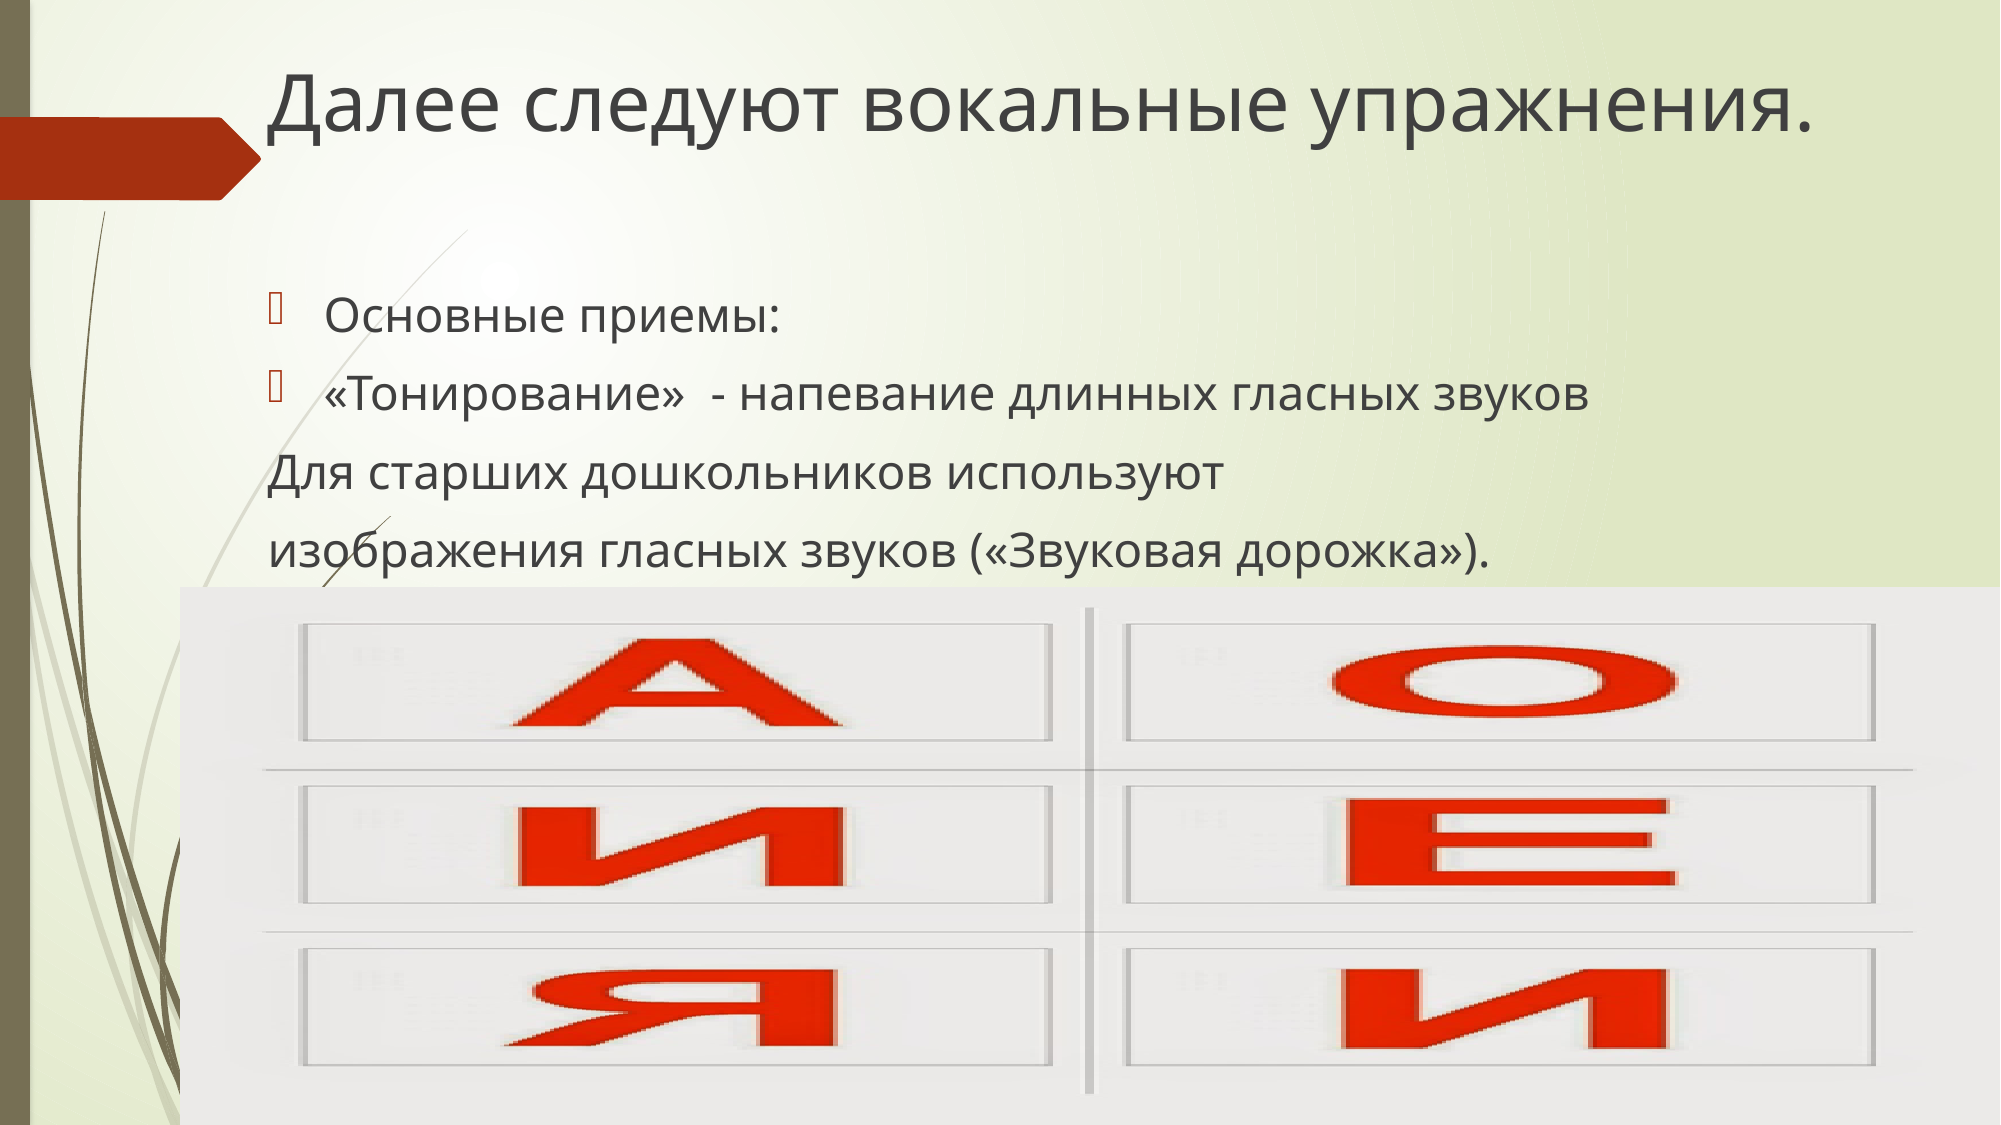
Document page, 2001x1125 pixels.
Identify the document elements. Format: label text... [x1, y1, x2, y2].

list Далее следуют вокальные упражнения. Основные приемы: «Тонирование» - напевание длинных гласных звуков Для старших дошкольников используют изображения гласных звуков («Звуковая дорожка»). [252, 45, 2000, 585]
picture [179, 587, 2000, 1125]
